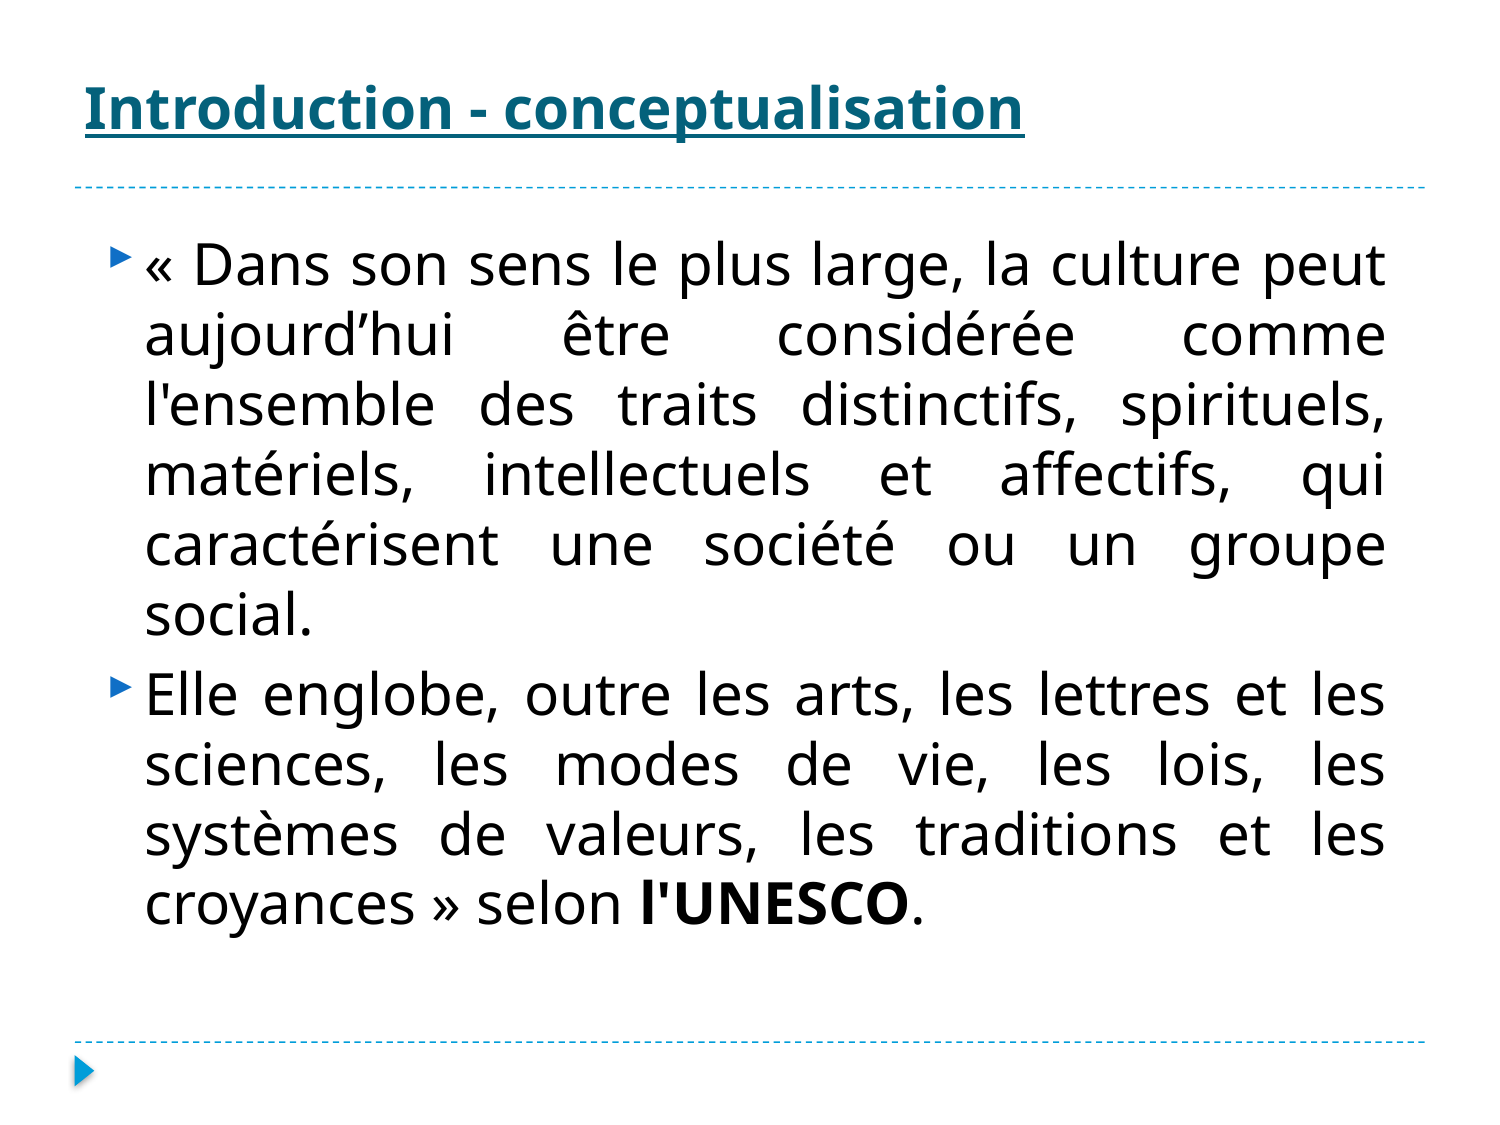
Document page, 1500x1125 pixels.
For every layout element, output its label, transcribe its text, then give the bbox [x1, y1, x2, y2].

title Introduction - conceptualisation [75, 24, 1425, 188]
list « Dans son sens le plus large, la culture peut aujourd’hui être considérée comme l'ensemble des traits distinctifs, spirituels, matériels, intellectuels et affectifs, qui caractérisent une société ou un groupe social. Elle englobe, outre les arts, les lettres et les sciences, les modes de vie, les lois, les systèmes de valeurs, les traditions et les croyances » selon l'UNESCO. [96, 222, 1397, 1036]
